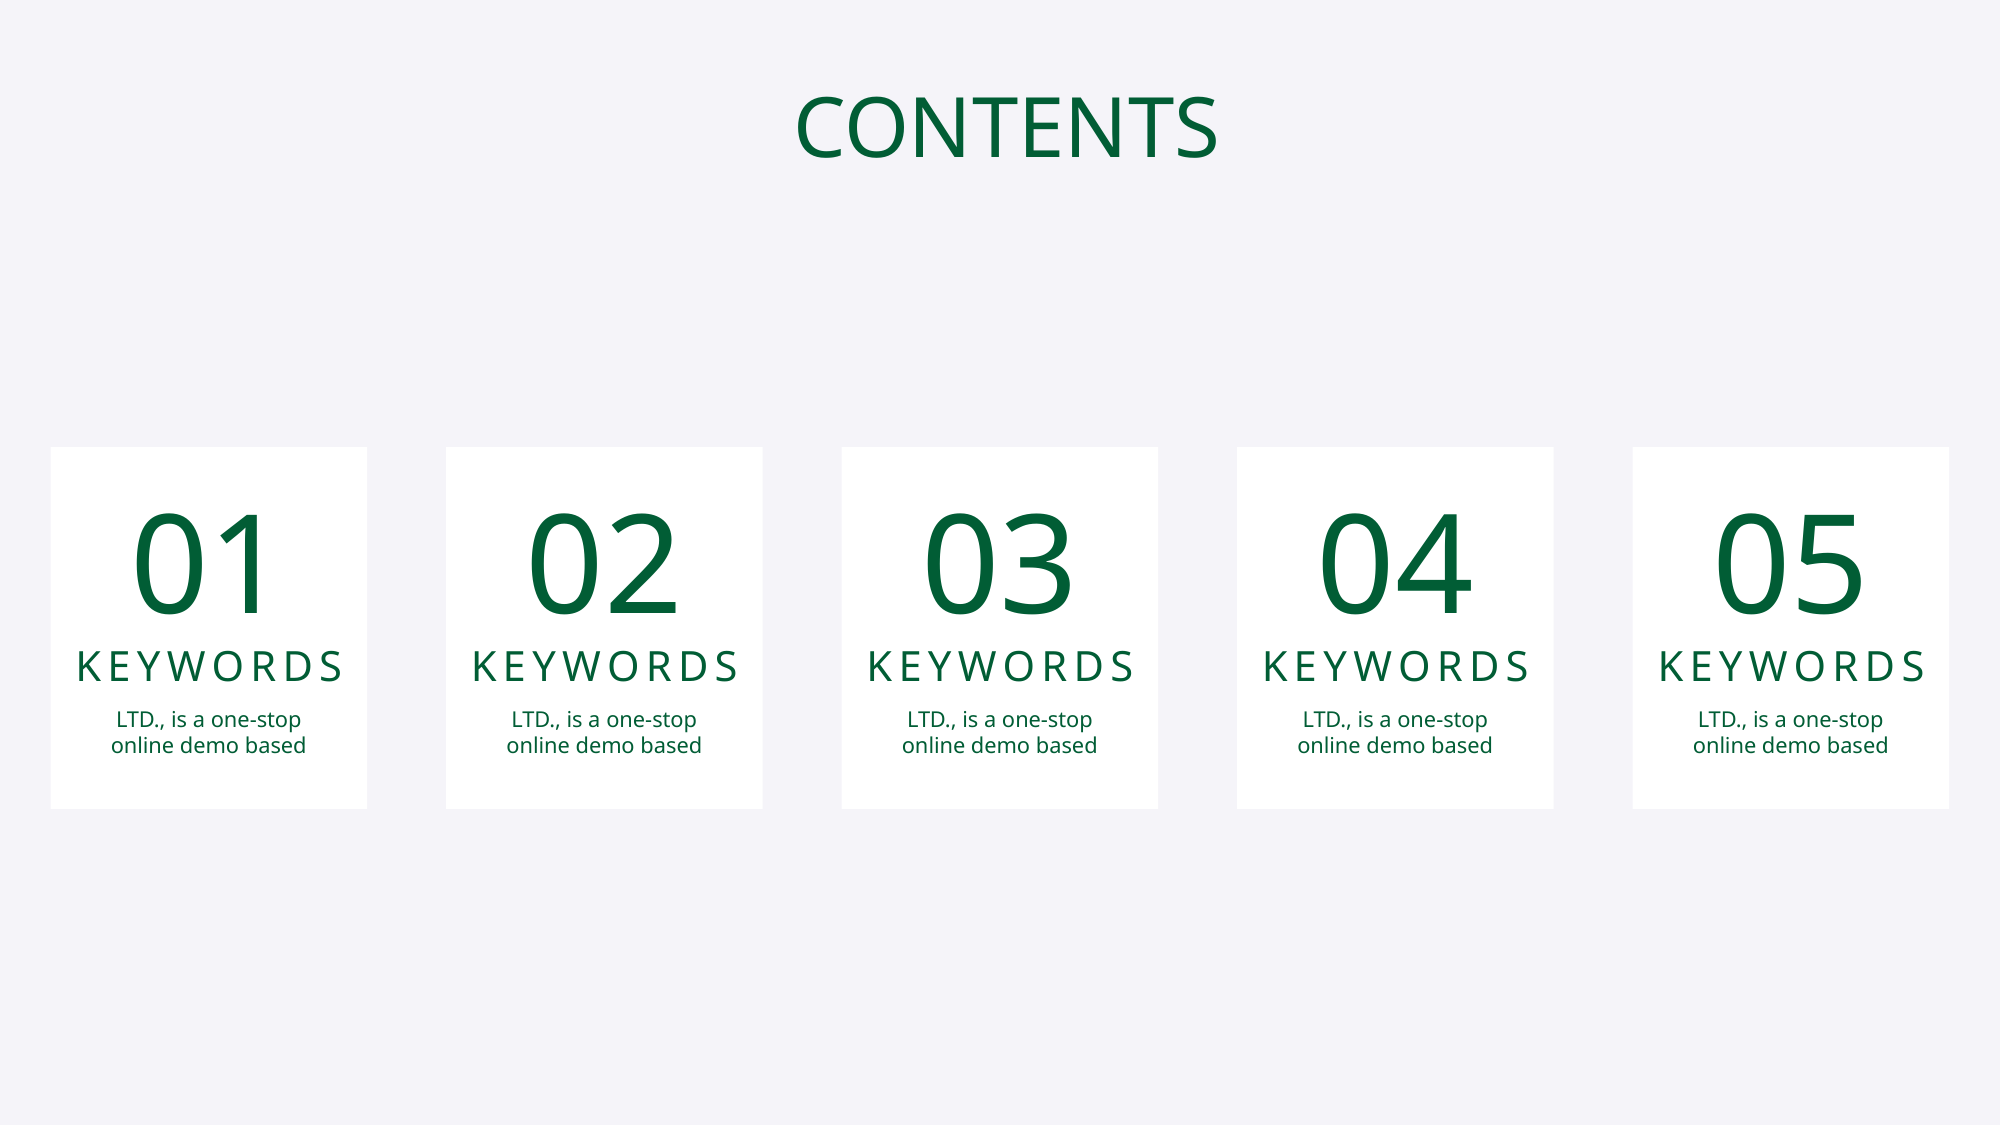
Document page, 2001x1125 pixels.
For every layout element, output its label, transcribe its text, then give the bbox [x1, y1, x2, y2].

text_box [50, 447, 1950, 809]
text_box CONTENTS [676, 66, 1337, 182]
